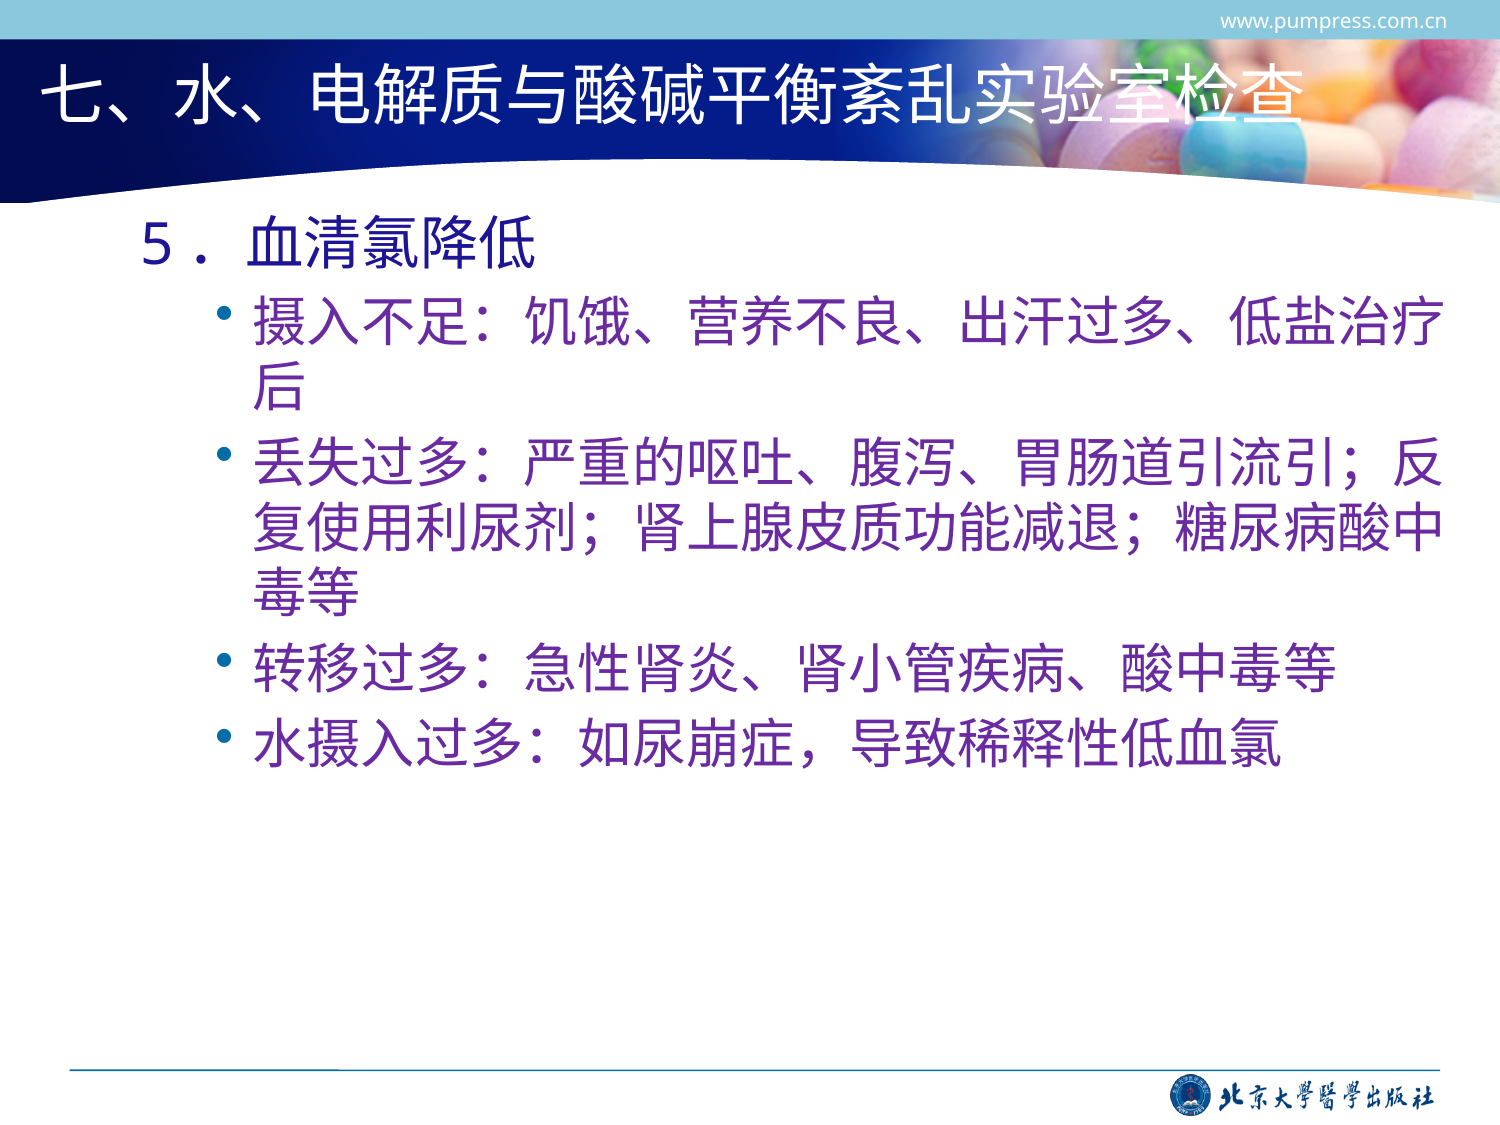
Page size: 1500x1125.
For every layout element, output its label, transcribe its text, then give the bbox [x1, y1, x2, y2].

picture [0, 40, 1500, 203]
slide_number www.pumpress.com.cn [1024, 0, 1463, 38]
title 七、水、电解质与酸碱平衡紊乱实验室检查 [23, 46, 1349, 140]
picture [1170, 1074, 1436, 1118]
list 5．血清氯降低 摄入不足：饥饿、营养不良、出汗过多、低盐治疗后 丢失过多：严重的呕吐、腹泻、胃肠道引流引；反复使用利尿剂；肾上腺皮质功能减退；糖尿病酸中毒等 转移过多：急性肾炎、肾小管疾病、酸中毒等 水摄入过多：如尿崩症，导致稀释性低血氯 [49, 198, 1463, 1026]
